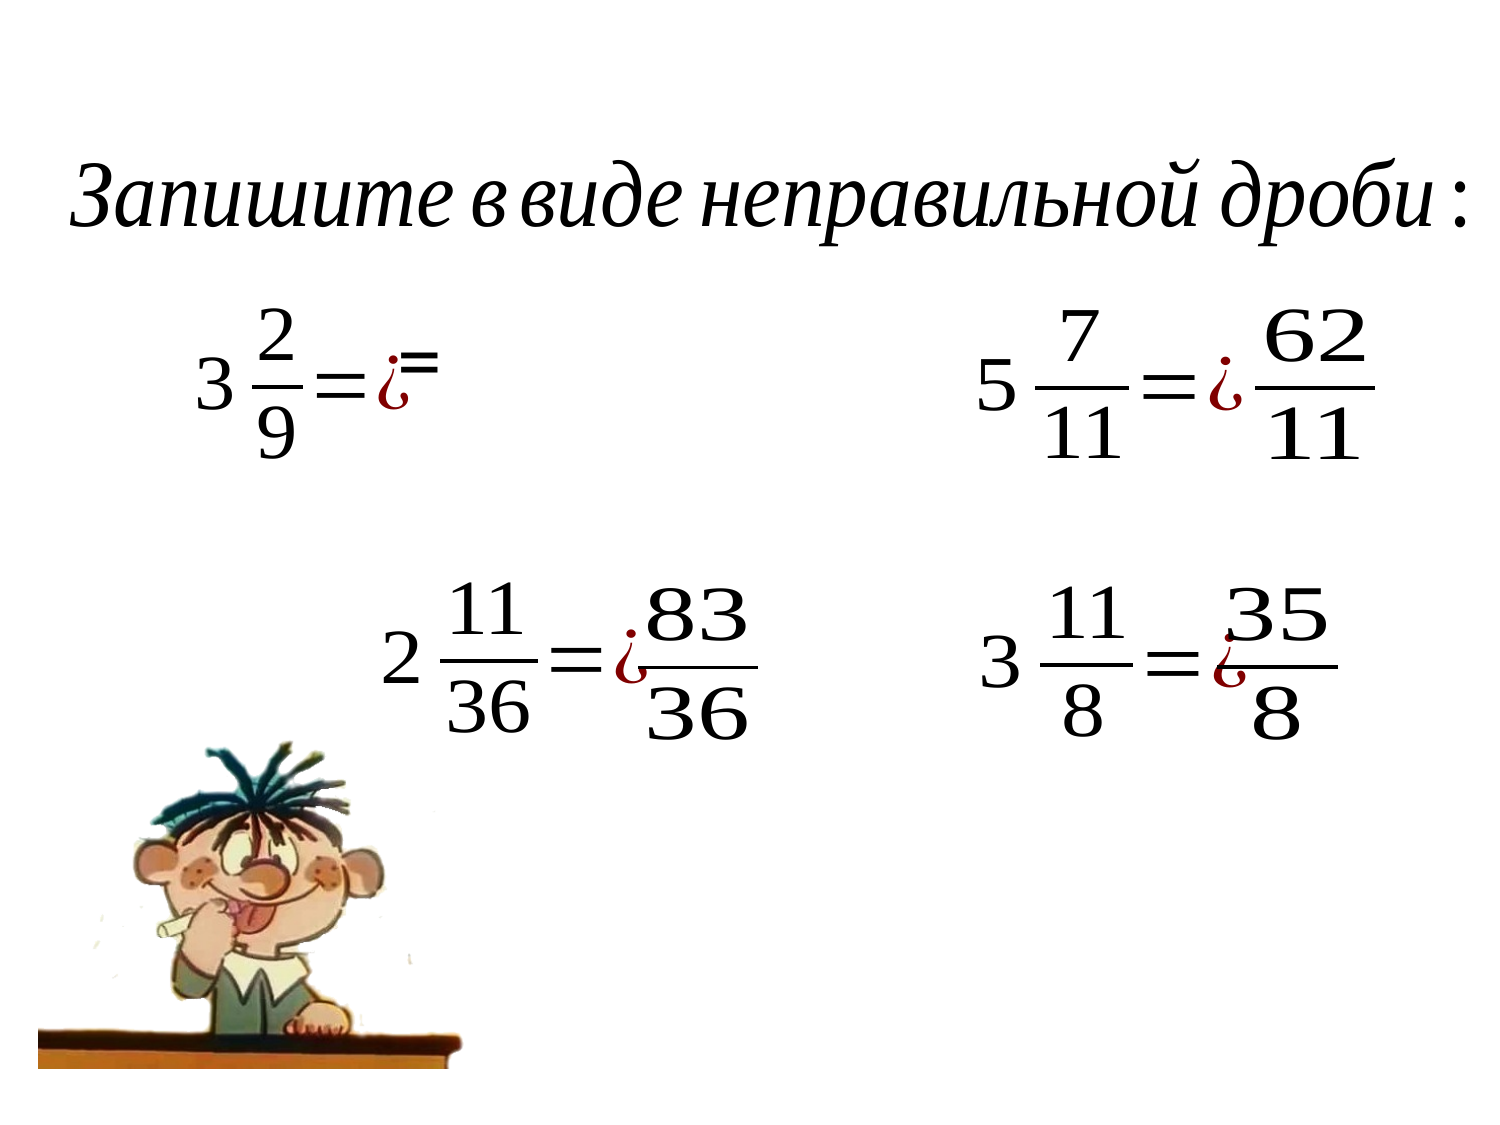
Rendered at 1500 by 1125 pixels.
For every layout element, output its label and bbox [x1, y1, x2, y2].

picture [37, 714, 478, 1070]
